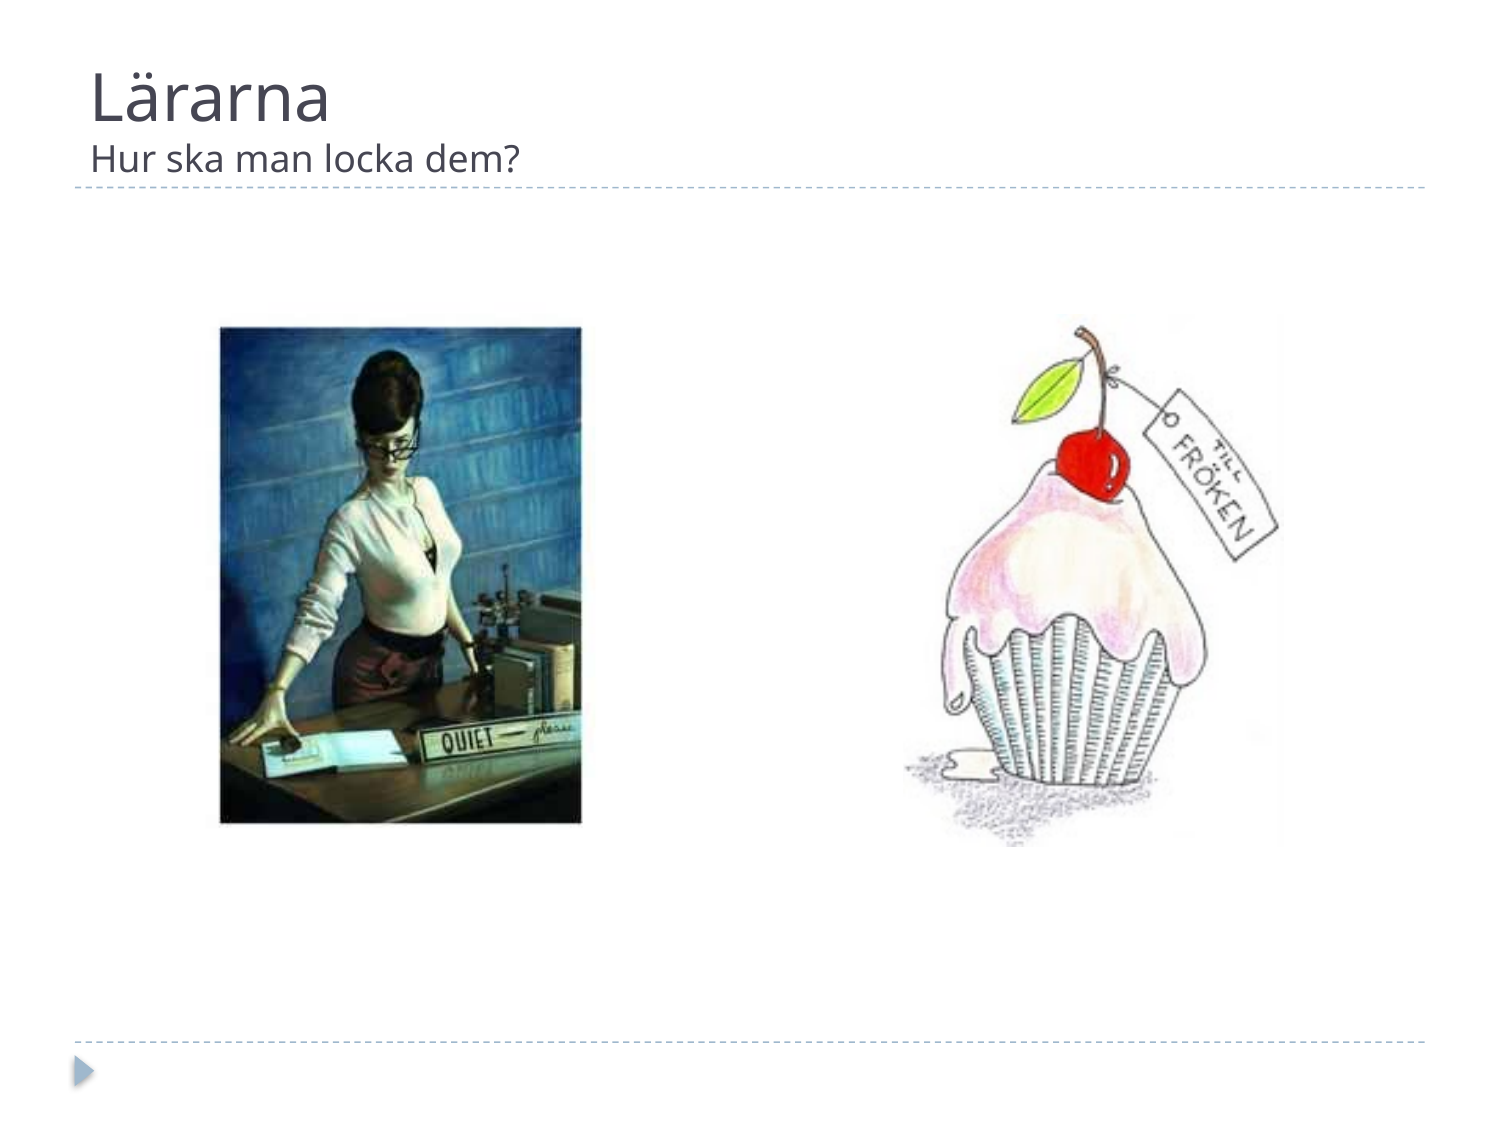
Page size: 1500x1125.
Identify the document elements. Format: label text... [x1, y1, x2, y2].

picture [194, 302, 608, 850]
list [903, 314, 1284, 847]
title Lärarna Hur ska man locka dem? [75, 24, 1425, 188]
